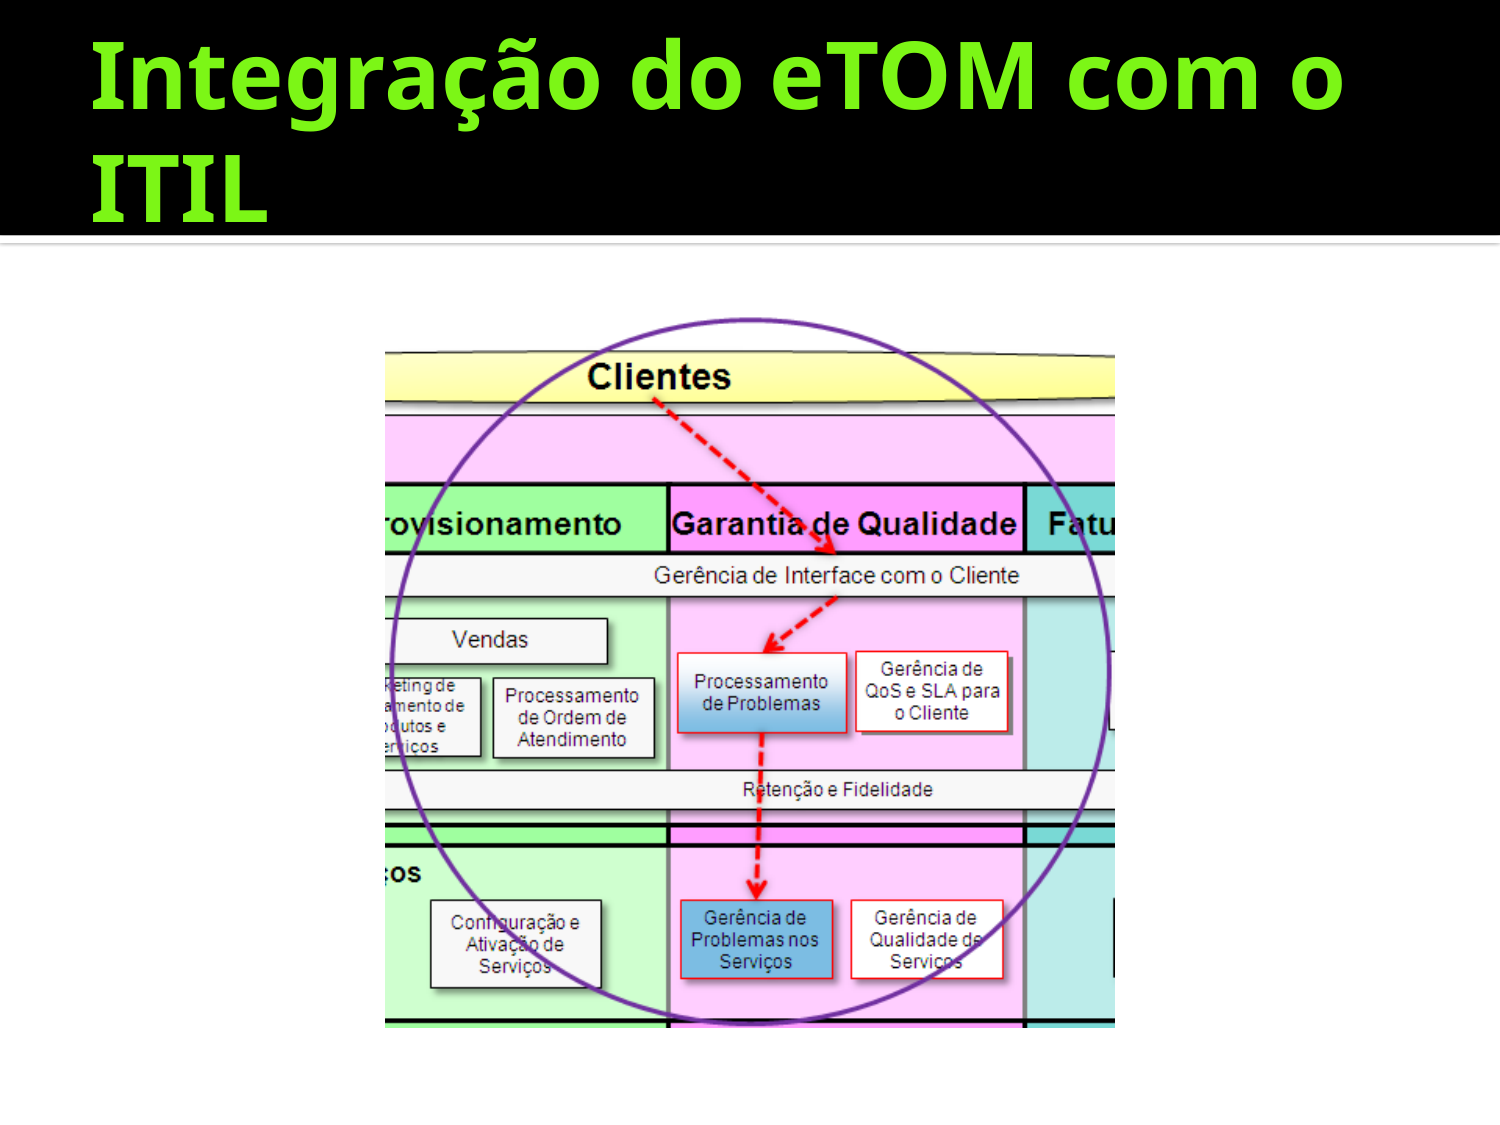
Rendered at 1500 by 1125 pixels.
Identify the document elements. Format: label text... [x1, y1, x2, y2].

title Integração do eTOM com o ITIL [75, 25, 1425, 231]
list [385, 313, 1115, 1028]
